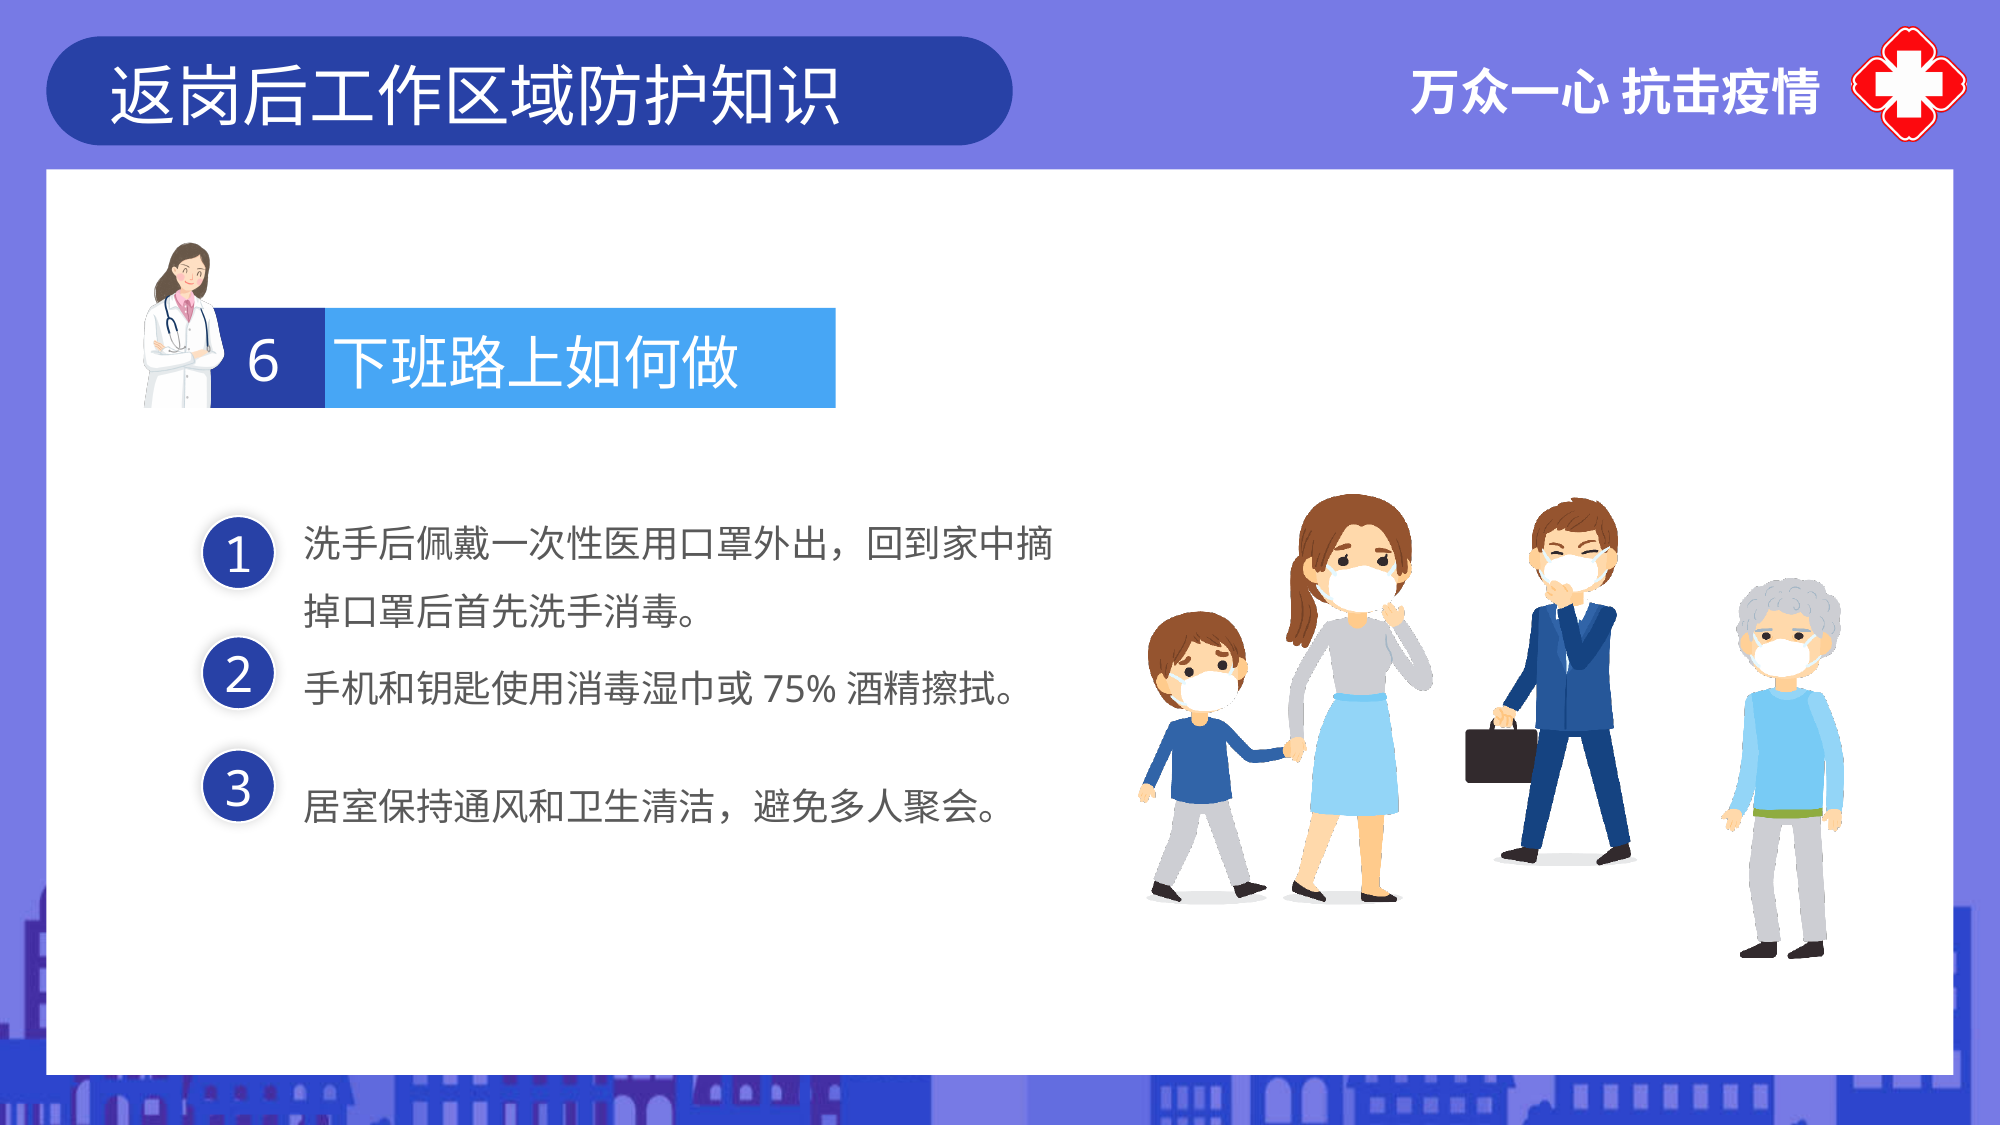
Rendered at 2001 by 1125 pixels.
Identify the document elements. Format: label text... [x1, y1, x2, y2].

text_box 手机和钥匙使用消毒湿巾或75%酒精擦拭。 [289, 635, 1138, 718]
text_box 1 [201, 516, 275, 590]
text_box 6 [201, 307, 326, 409]
text_box 下班路上如何做 [317, 318, 821, 404]
text_box 2 [201, 636, 275, 710]
text_box 洗手后佩戴一次性医用口罩外出，回到家中摘掉口罩后首先洗手消毒。 [289, 490, 1090, 635]
text_box 返岗后工作区域防护知识 [94, 45, 965, 141]
picture [0, 0, 2000, 1125]
text_box 3 [201, 749, 275, 823]
text_box [45, 35, 1014, 147]
text_box [326, 307, 837, 409]
text_box 居室保持通风和卫生清洁，避免多人聚会。 [289, 753, 1044, 836]
